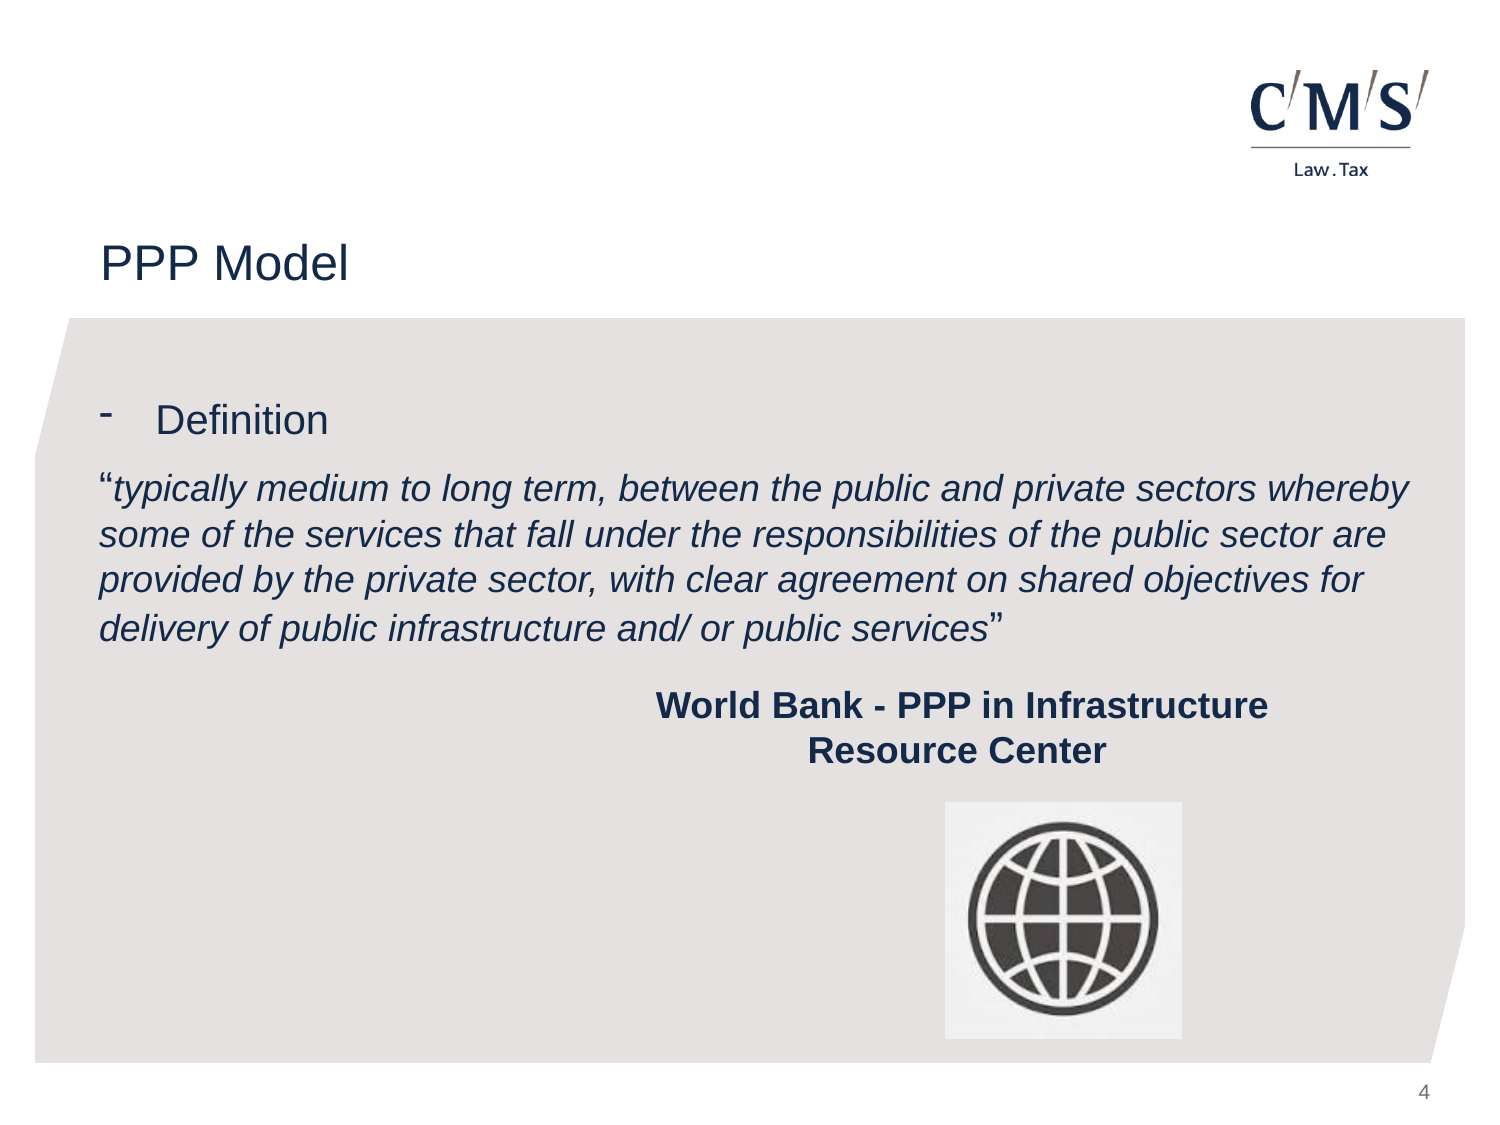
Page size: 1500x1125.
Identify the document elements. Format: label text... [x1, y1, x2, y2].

text_box [76, 314, 84, 355]
slide_number 4 [1350, 1070, 1446, 1111]
picture [35, 318, 1465, 1063]
text_box World Bank - PPP in Infrastructure Resource Center [572, 673, 1353, 779]
list Definition “typically medium to long term, between the public and private sectors whereby some of the services that fall under the responsibilities of the public sector are provided by the private sector, with clear agreement on shared objectives for delivery of public infrastructure and/ or public services” [84, 385, 1430, 740]
list PPP Model [85, 38, 1178, 299]
picture [1251, 70, 1429, 176]
